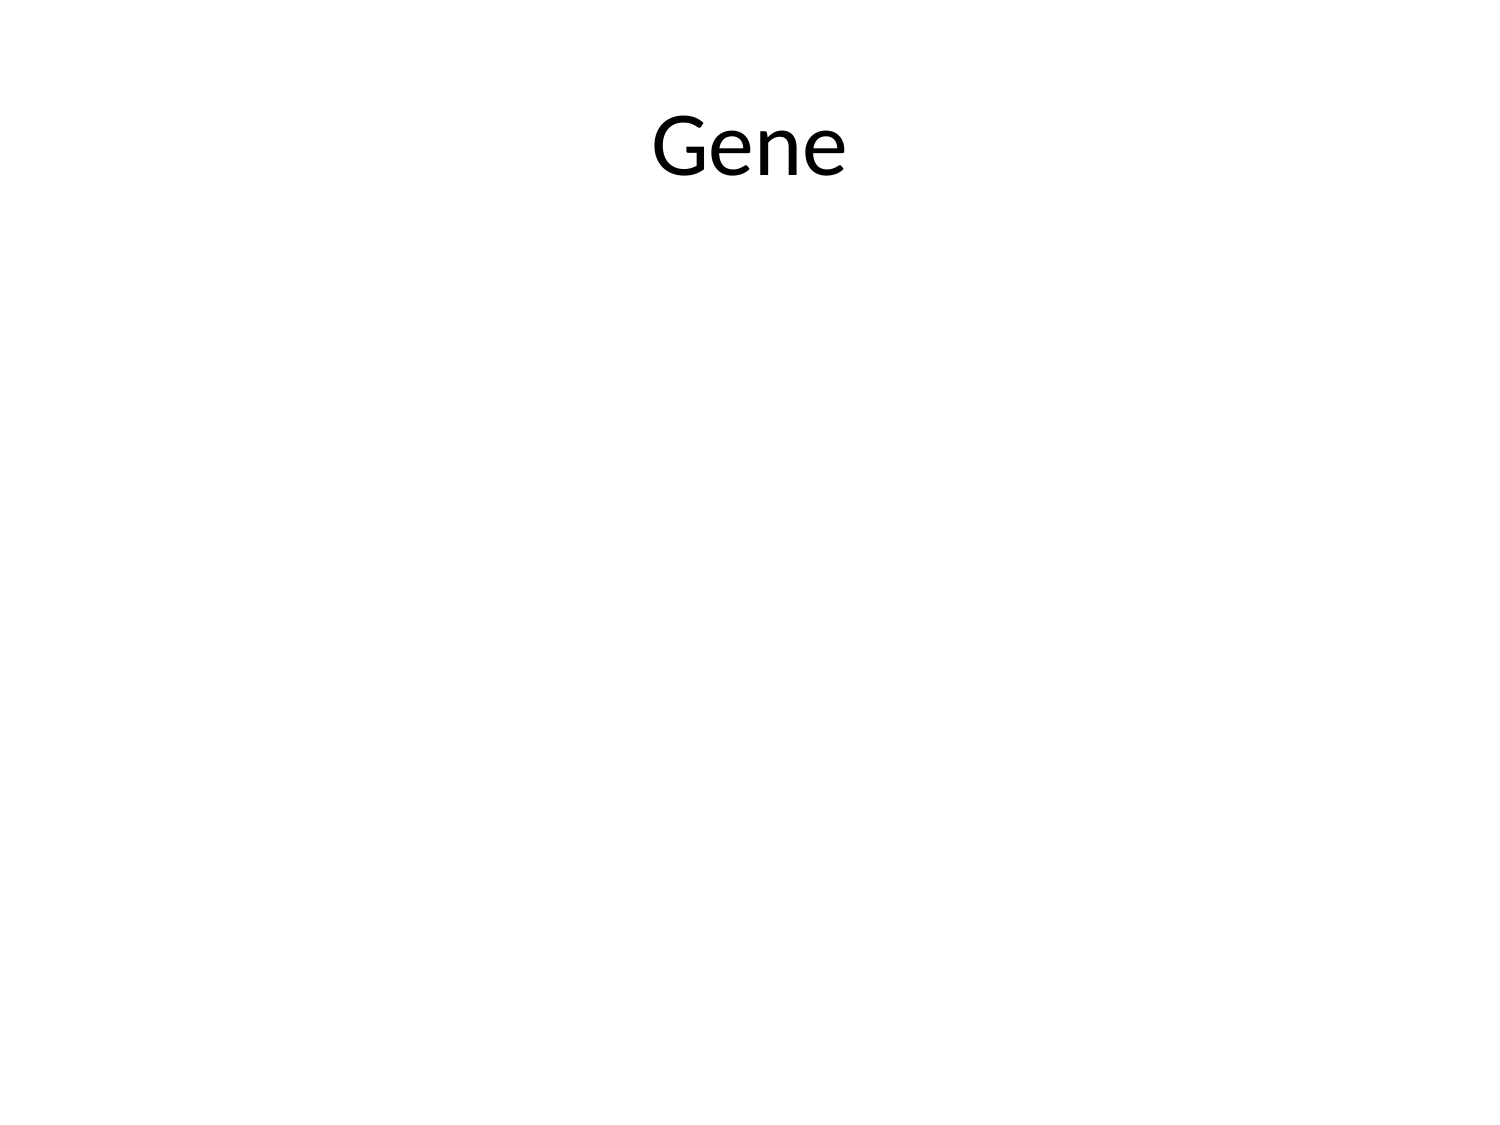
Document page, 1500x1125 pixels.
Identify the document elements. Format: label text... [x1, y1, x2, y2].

title Gene [75, 45, 1425, 233]
